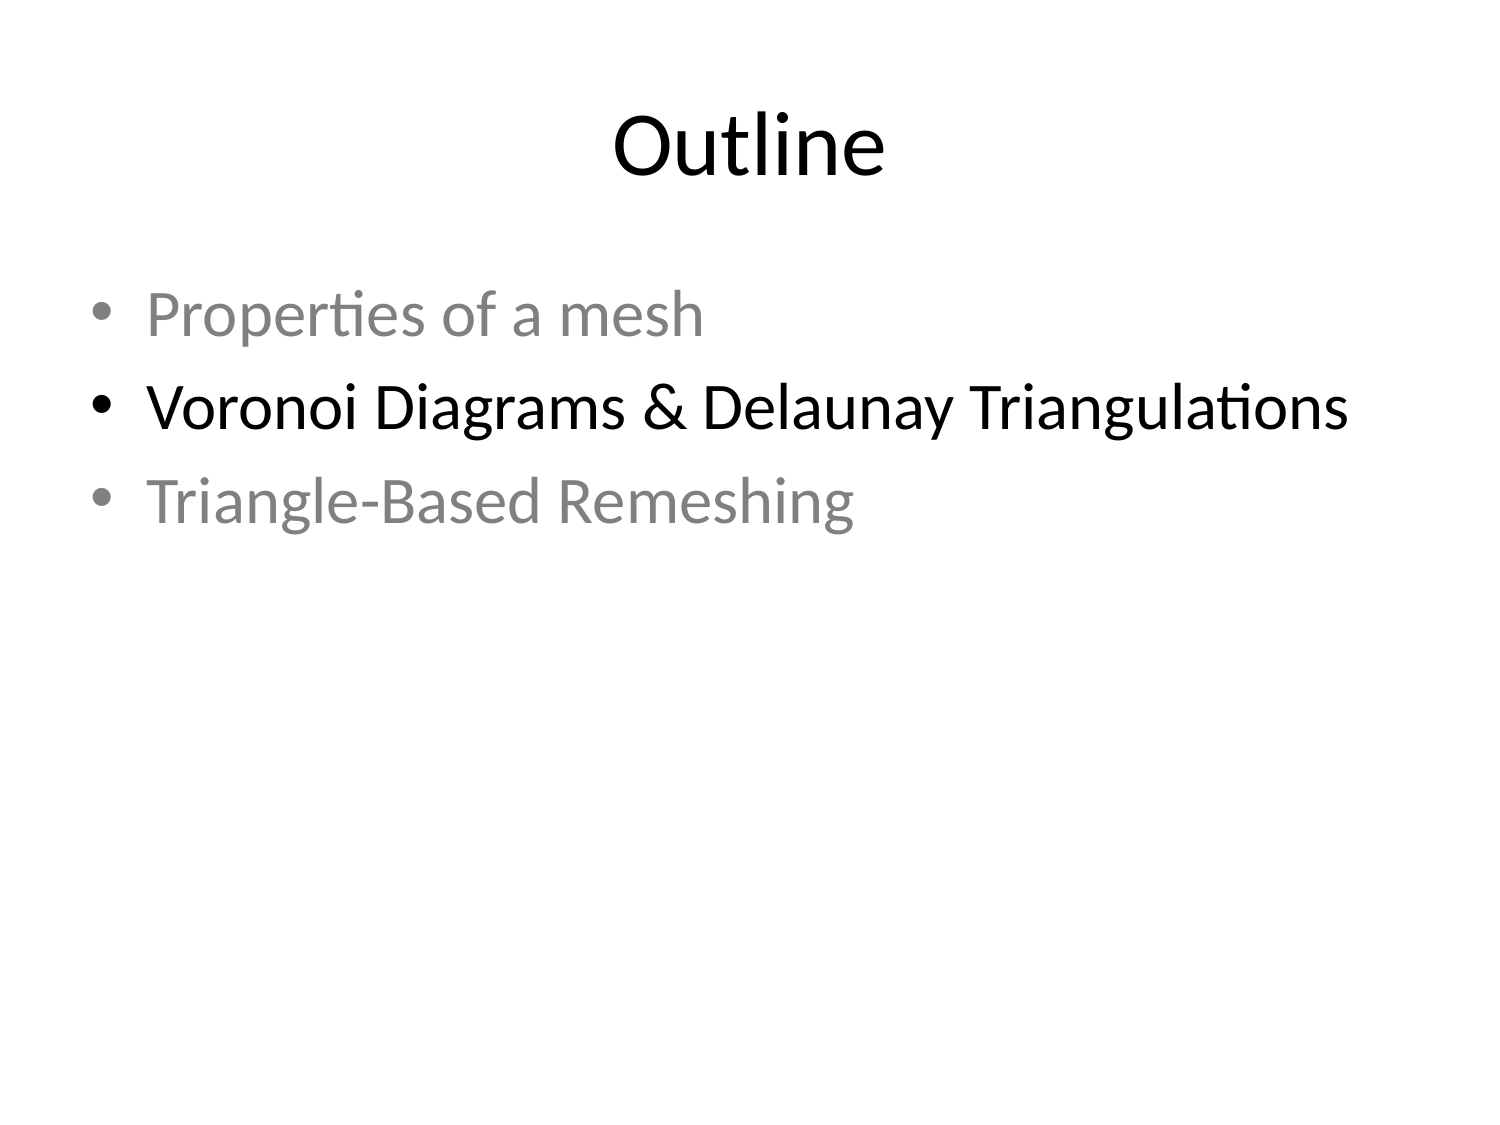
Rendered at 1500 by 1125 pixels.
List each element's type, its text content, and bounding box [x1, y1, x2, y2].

title Outline [75, 45, 1425, 233]
list Properties of a mesh Voronoi Diagrams & Delaunay Triangulations Triangle-Based Remeshing [75, 262, 1425, 1005]
